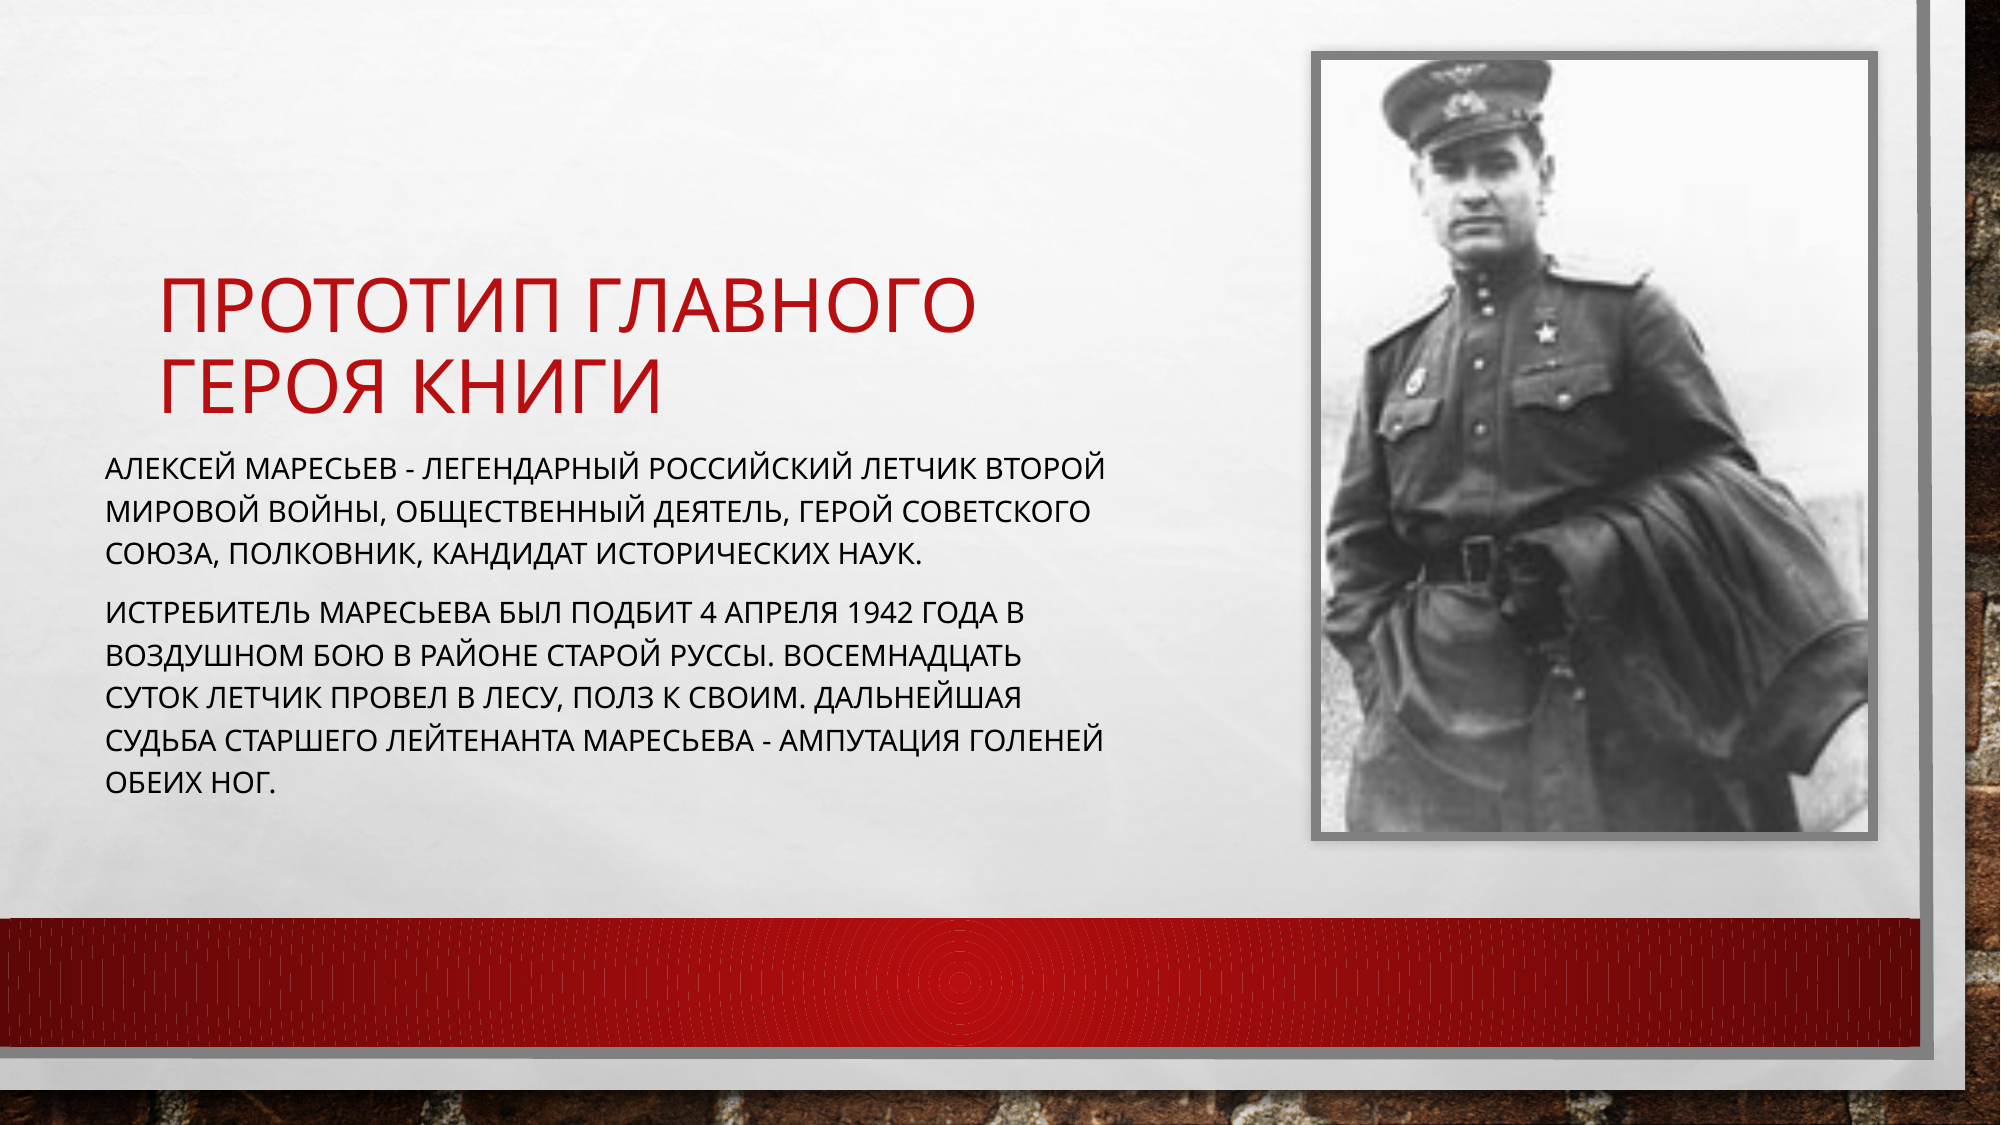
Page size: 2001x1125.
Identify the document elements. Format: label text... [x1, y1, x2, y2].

picture [1320, 59, 1869, 833]
picture [0, 0, 2000, 1125]
list Алексей Маресьев - легендарный российский летчик второй мировой войны, общественный деятель, Герой Советского Союза, полковник, кандидат исторических наук. истребитель Маресьева был подбит 4 апреля 1942 года в воздушном бою в районе Старой Руссы. Восемнадцать суток летчик провел в лесу, полз к своим. Дальнейшая судьба старшего лейтенанта Маресьева - ампутация голеней обеих ног. [89, 435, 1131, 823]
title Прототип главного героя книги [142, 105, 1183, 438]
